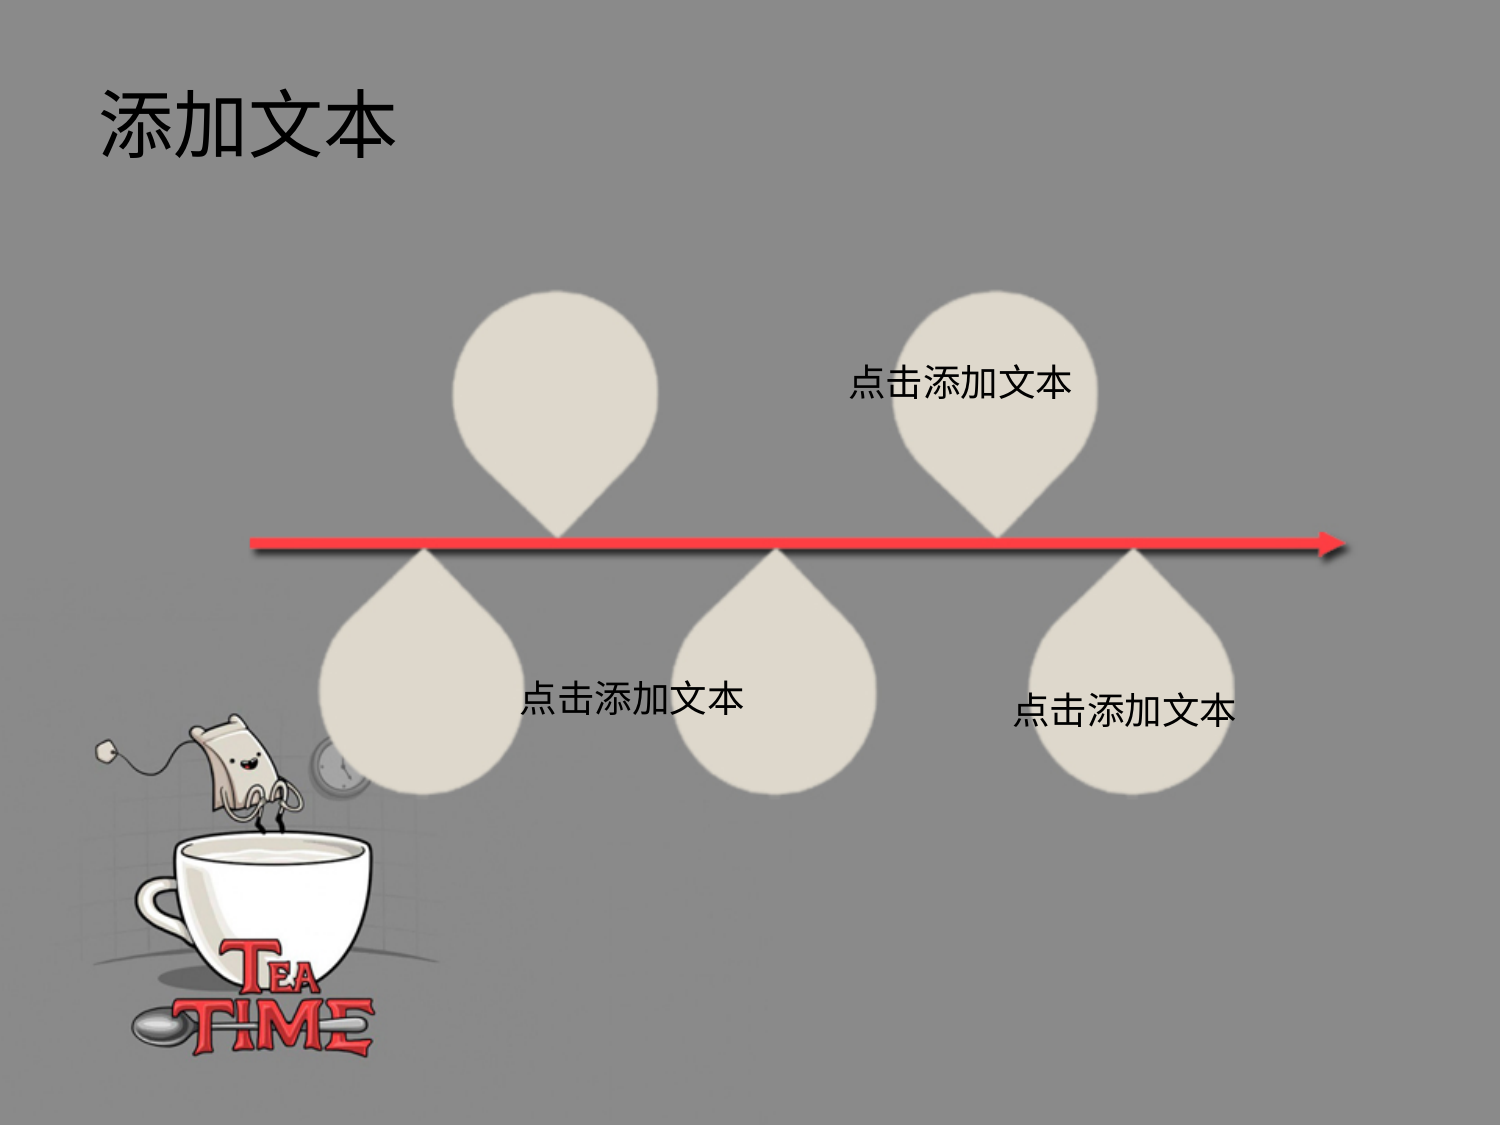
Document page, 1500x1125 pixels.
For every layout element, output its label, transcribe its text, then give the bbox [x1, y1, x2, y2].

text_box 点击添加文本 [505, 667, 760, 728]
text_box 添加文本 [83, 70, 414, 175]
text_box 点击添加文本 [833, 351, 1089, 412]
picture [0, 0, 1500, 1125]
text_box 点击添加文本 [997, 679, 1253, 740]
